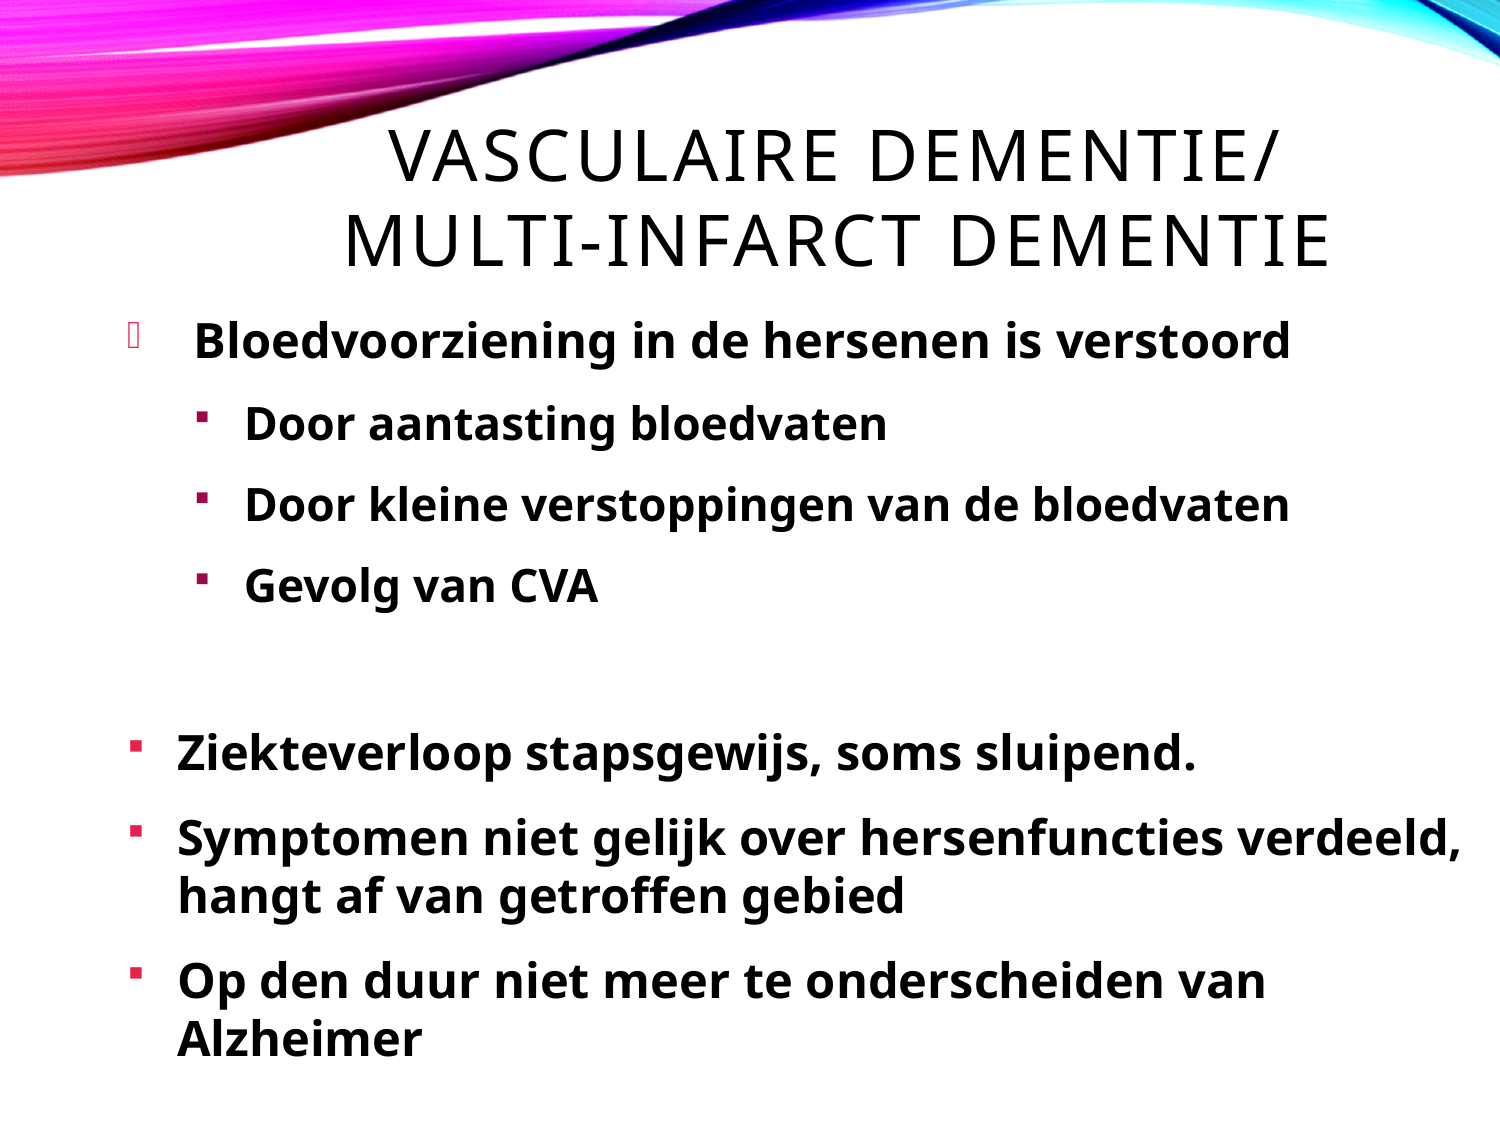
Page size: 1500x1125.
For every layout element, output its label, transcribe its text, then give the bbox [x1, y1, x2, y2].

text_box Bloedvoorziening in de hersenen is verstoord Door aantasting bloedvaten Door kleine verstoppingen van de bloedvaten Gevolg van CVA Ziekteverloop stapsgewijs, soms sluipend. Symptomen niet gelijk over hersenfuncties verdeeld, hangt af van getroffen gebied Op den duur niet meer te onderscheiden van Alzheimer [112, 302, 1500, 1083]
picture [0, 0, 1500, 178]
text_box Vasculaire Dementie/ Multi-infarct dementie [176, 101, 1499, 289]
